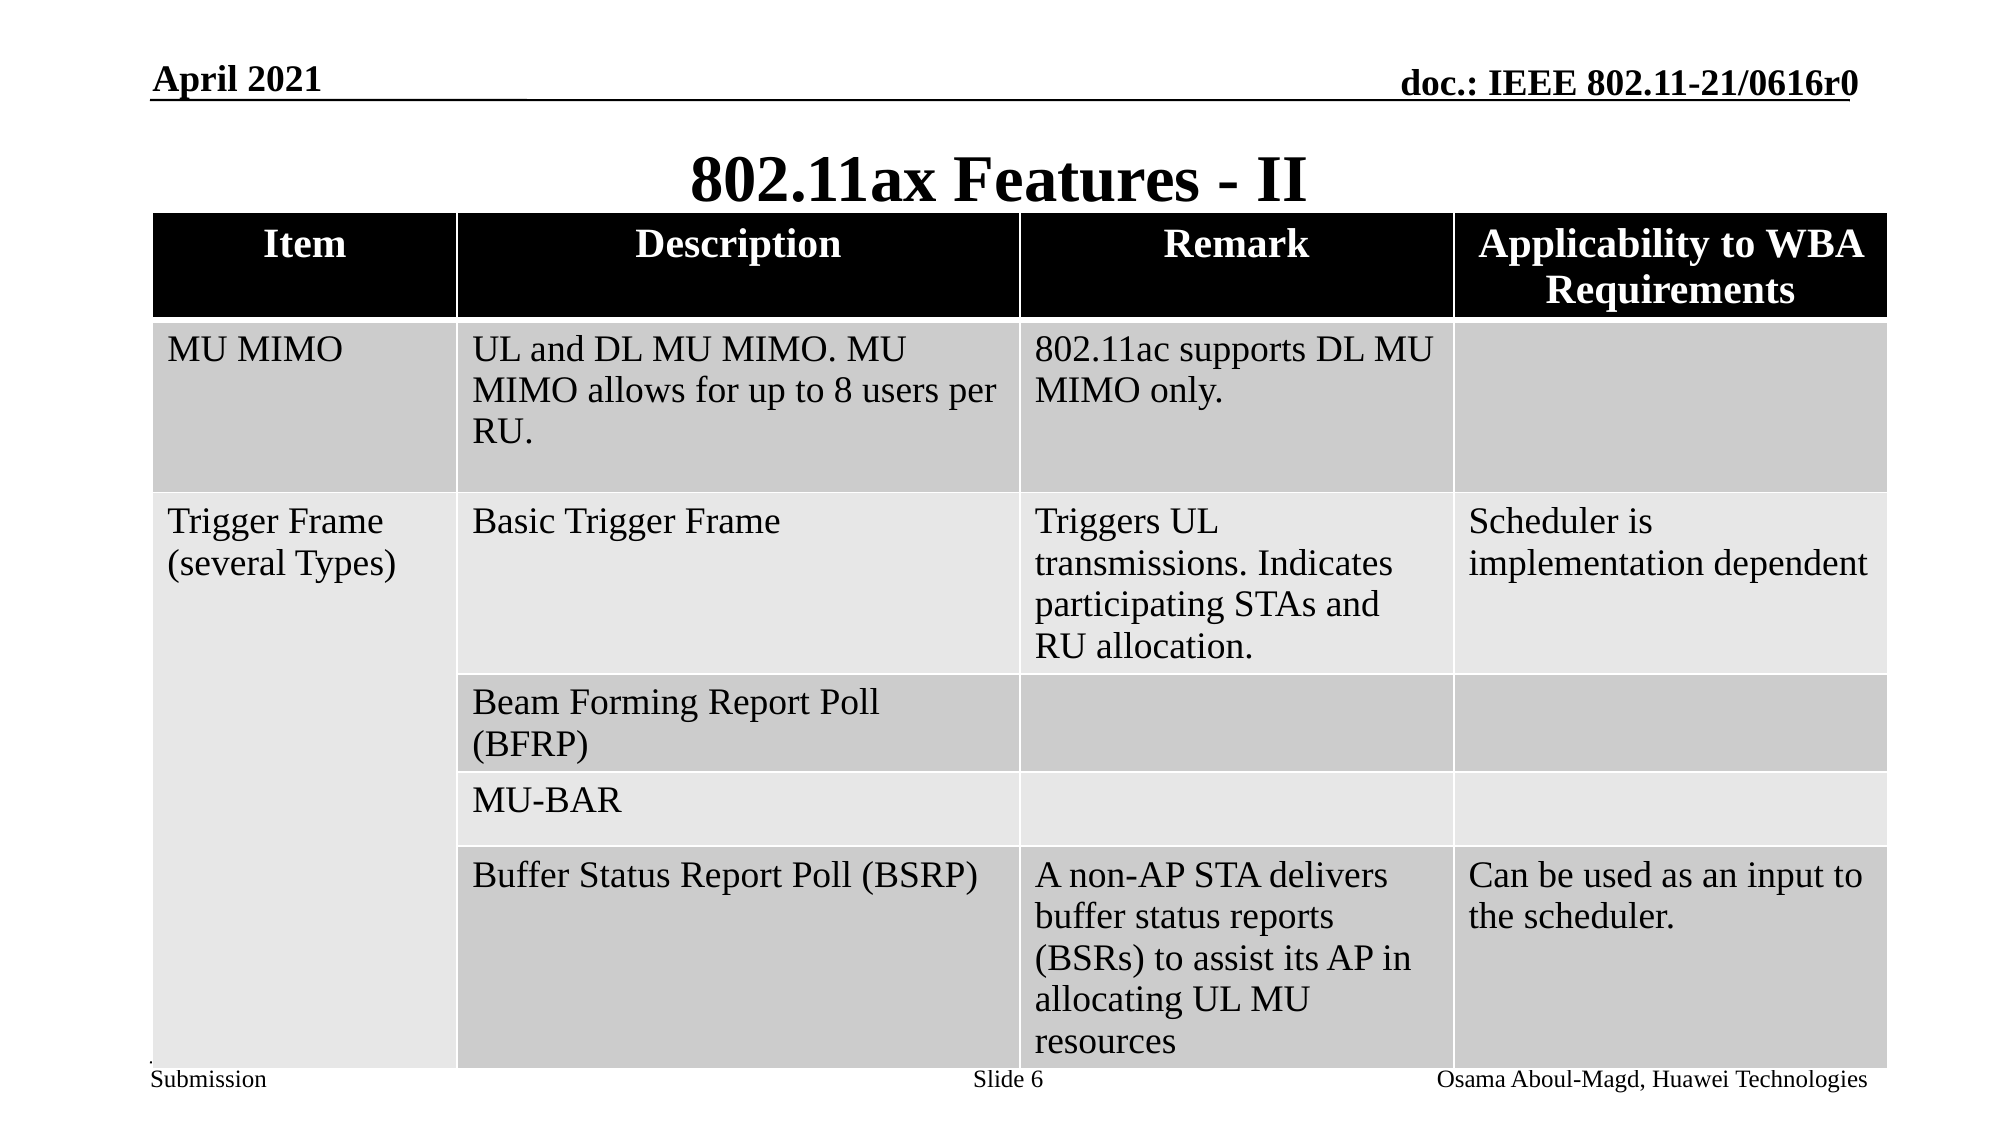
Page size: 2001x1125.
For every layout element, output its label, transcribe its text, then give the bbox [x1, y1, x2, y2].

table_cell Triggers UL transmissions. Indicates participating STAs and RU allocation. [1021, 493, 1453, 673]
table_header Description [458, 213, 1019, 317]
table_cell A non-AP STA delivers buffer status reports (BSRs) to assist its AP in allocating UL MU resources [1021, 847, 1453, 1068]
table_cell Trigger Frame (several Types) [153, 493, 456, 1068]
table_cell [1021, 675, 1453, 771]
slide_number Slide 6 [950, 1070, 1067, 1123]
table_cell Buffer Status Report Poll (BSRP) [458, 847, 1019, 1068]
table_cell Beam Forming Report Poll (BFRP) [458, 675, 1019, 771]
table_cell 802.11ac supports DL MU MIMO only. [1021, 323, 1453, 492]
title 802.11ax Features - II [149, 87, 1850, 263]
table_cell MU MIMO [153, 323, 456, 492]
table_cell UL and DL MU MIMO. MU MIMO allows for up to 8 users per RU. [458, 323, 1019, 492]
table_cell Can be used as an input to the scheduler. [1455, 847, 1887, 1068]
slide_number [152, 54, 563, 100]
table_header Item [153, 213, 456, 317]
table_cell MU-BAR [458, 773, 1019, 845]
footer Osama Aboul-Magd, Huawei Technologies [1171, 1070, 1869, 1093]
table_cell Basic Trigger Frame [458, 493, 1019, 673]
table_cell [1455, 323, 1887, 492]
table_cell [1455, 675, 1887, 771]
table_header Applicability to WBA Requirements [1455, 213, 1887, 317]
table_header Remark [1021, 213, 1453, 317]
table_cell Scheduler is implementation dependent [1455, 493, 1887, 673]
table_cell [1455, 773, 1887, 845]
table_cell [1021, 773, 1453, 845]
